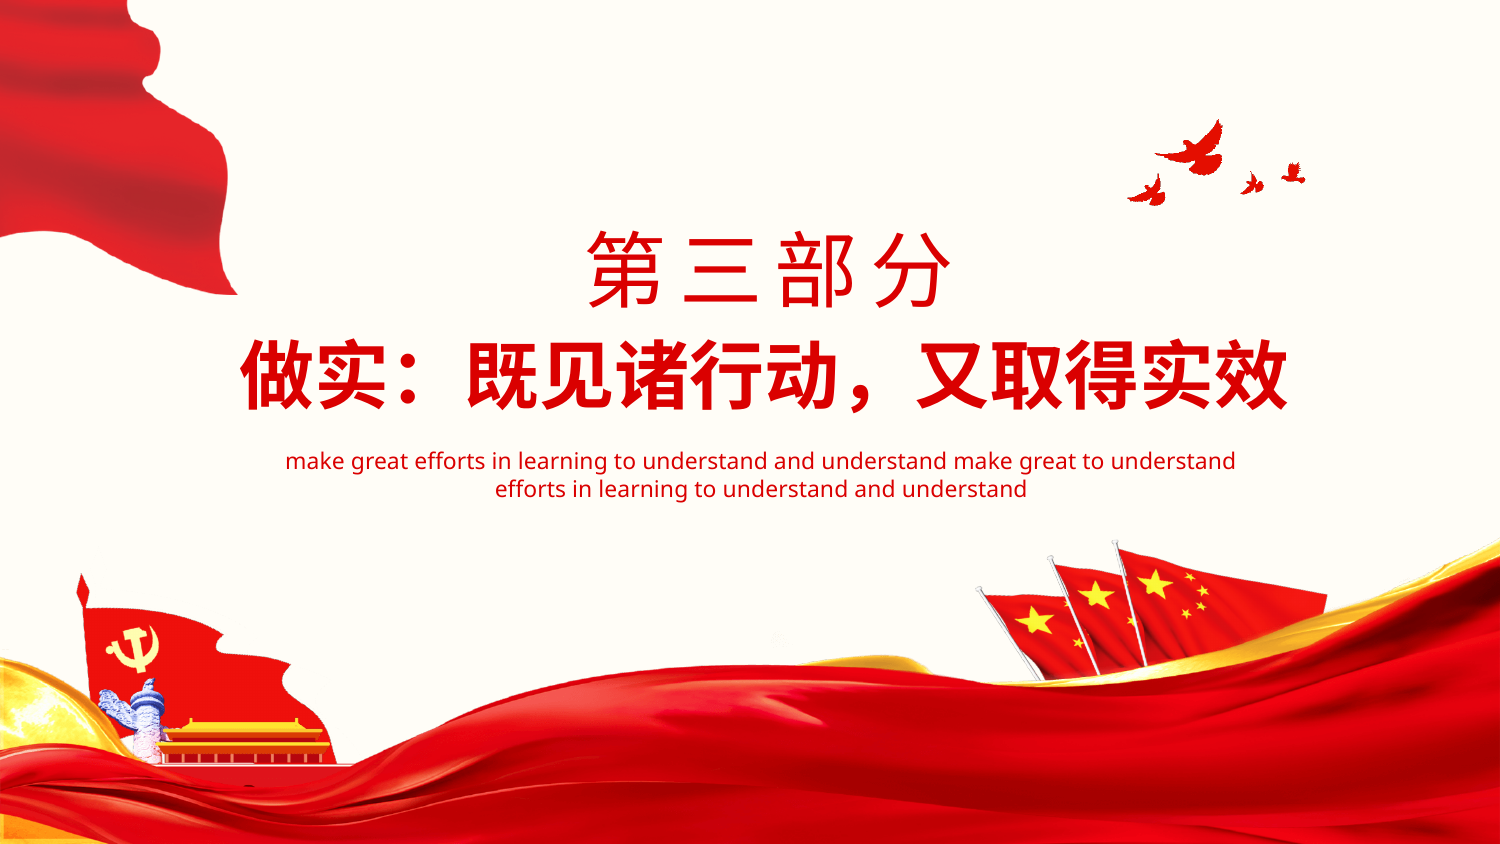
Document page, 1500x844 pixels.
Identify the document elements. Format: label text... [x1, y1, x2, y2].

picture [1108, 73, 1338, 269]
picture [0, 503, 1500, 844]
text_box 第三部分 [537, 210, 1000, 326]
text_box make great efforts in learning to understand and understand make great to understand efforts in learning to understand and understand [248, 439, 1275, 509]
picture [0, 0, 238, 295]
text_box 做实：既见诸行动，又取得实效 [224, 320, 1338, 426]
